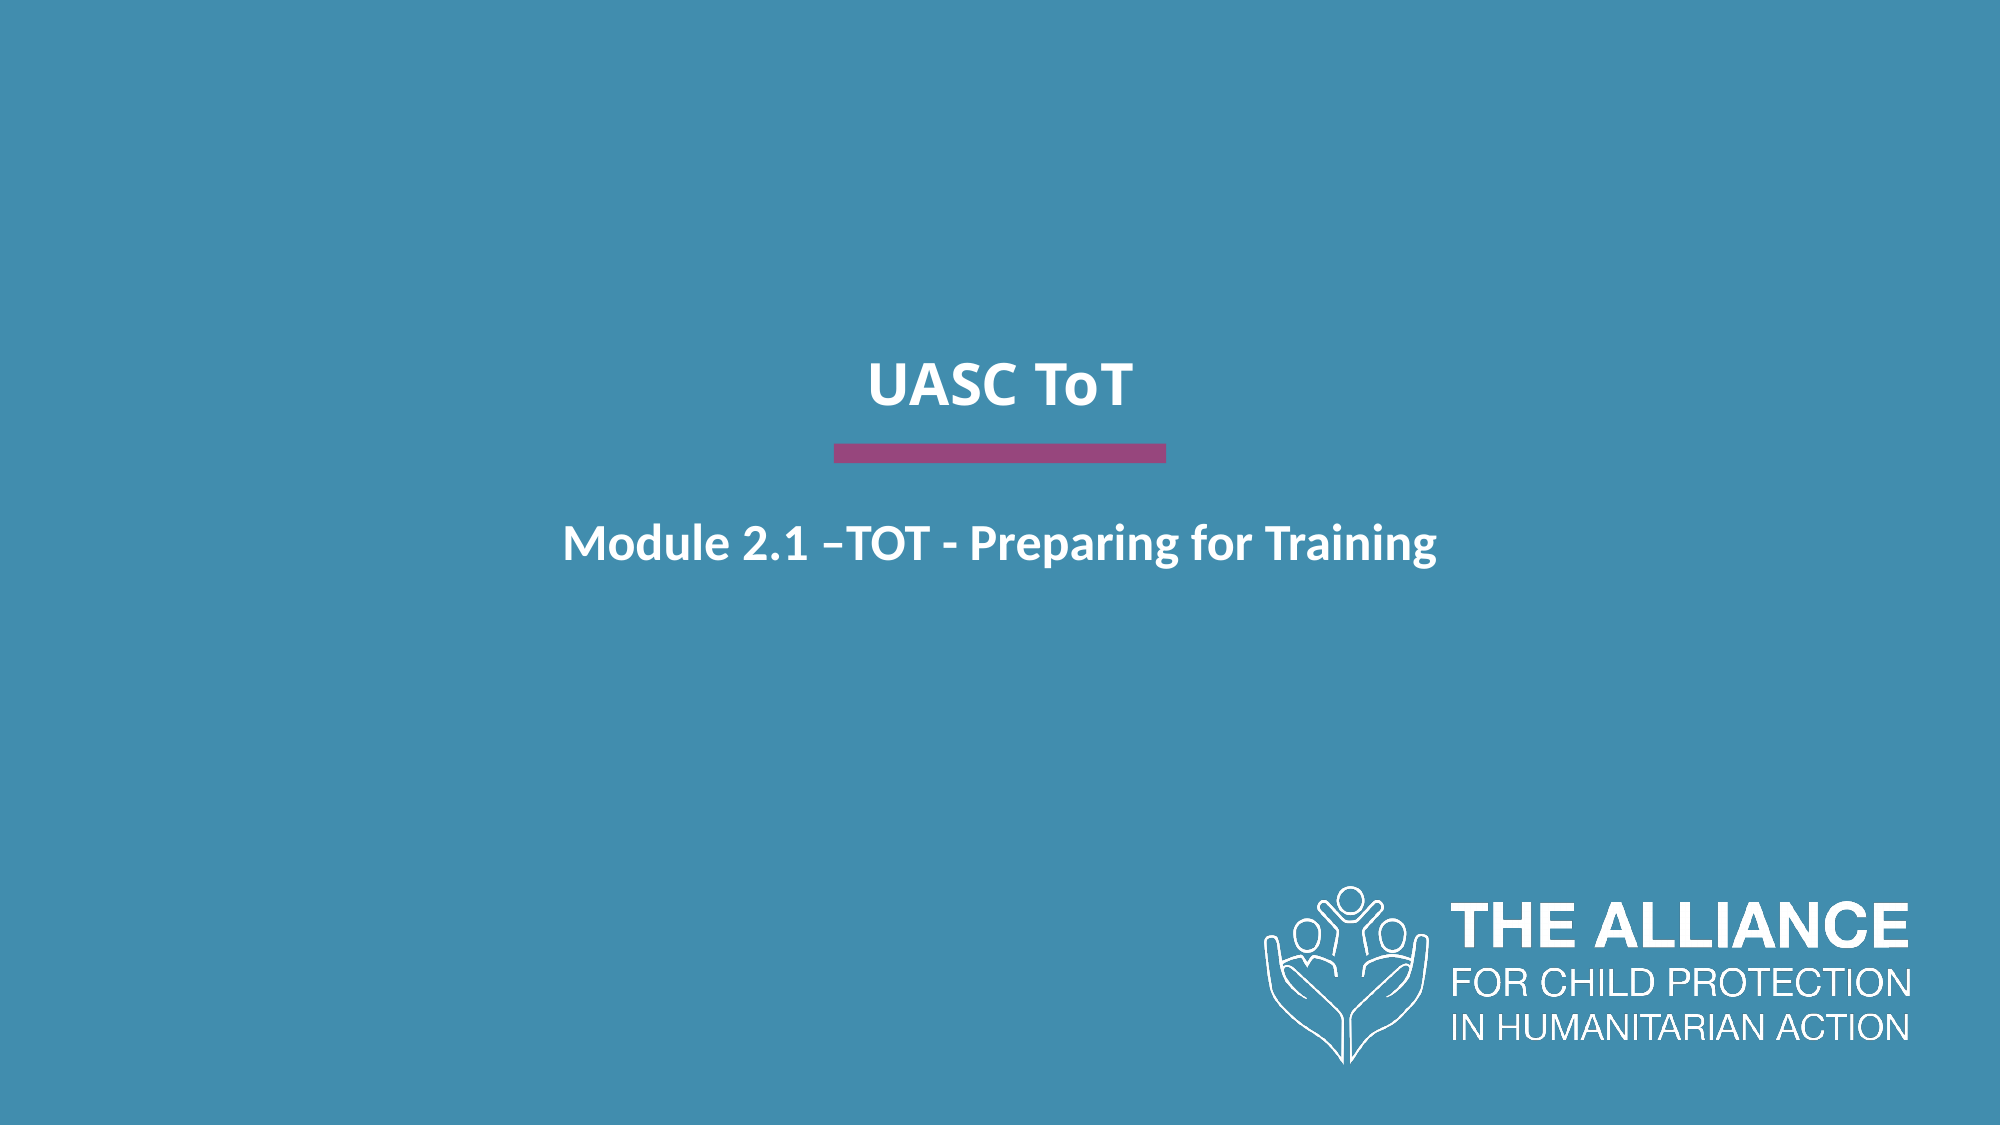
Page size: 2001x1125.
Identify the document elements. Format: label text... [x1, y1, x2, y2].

list UASC ToT [299, 340, 1701, 444]
list Module 2.1 –TOT - Preparing for Training [287, 500, 1713, 740]
picture [1218, 863, 1973, 1080]
